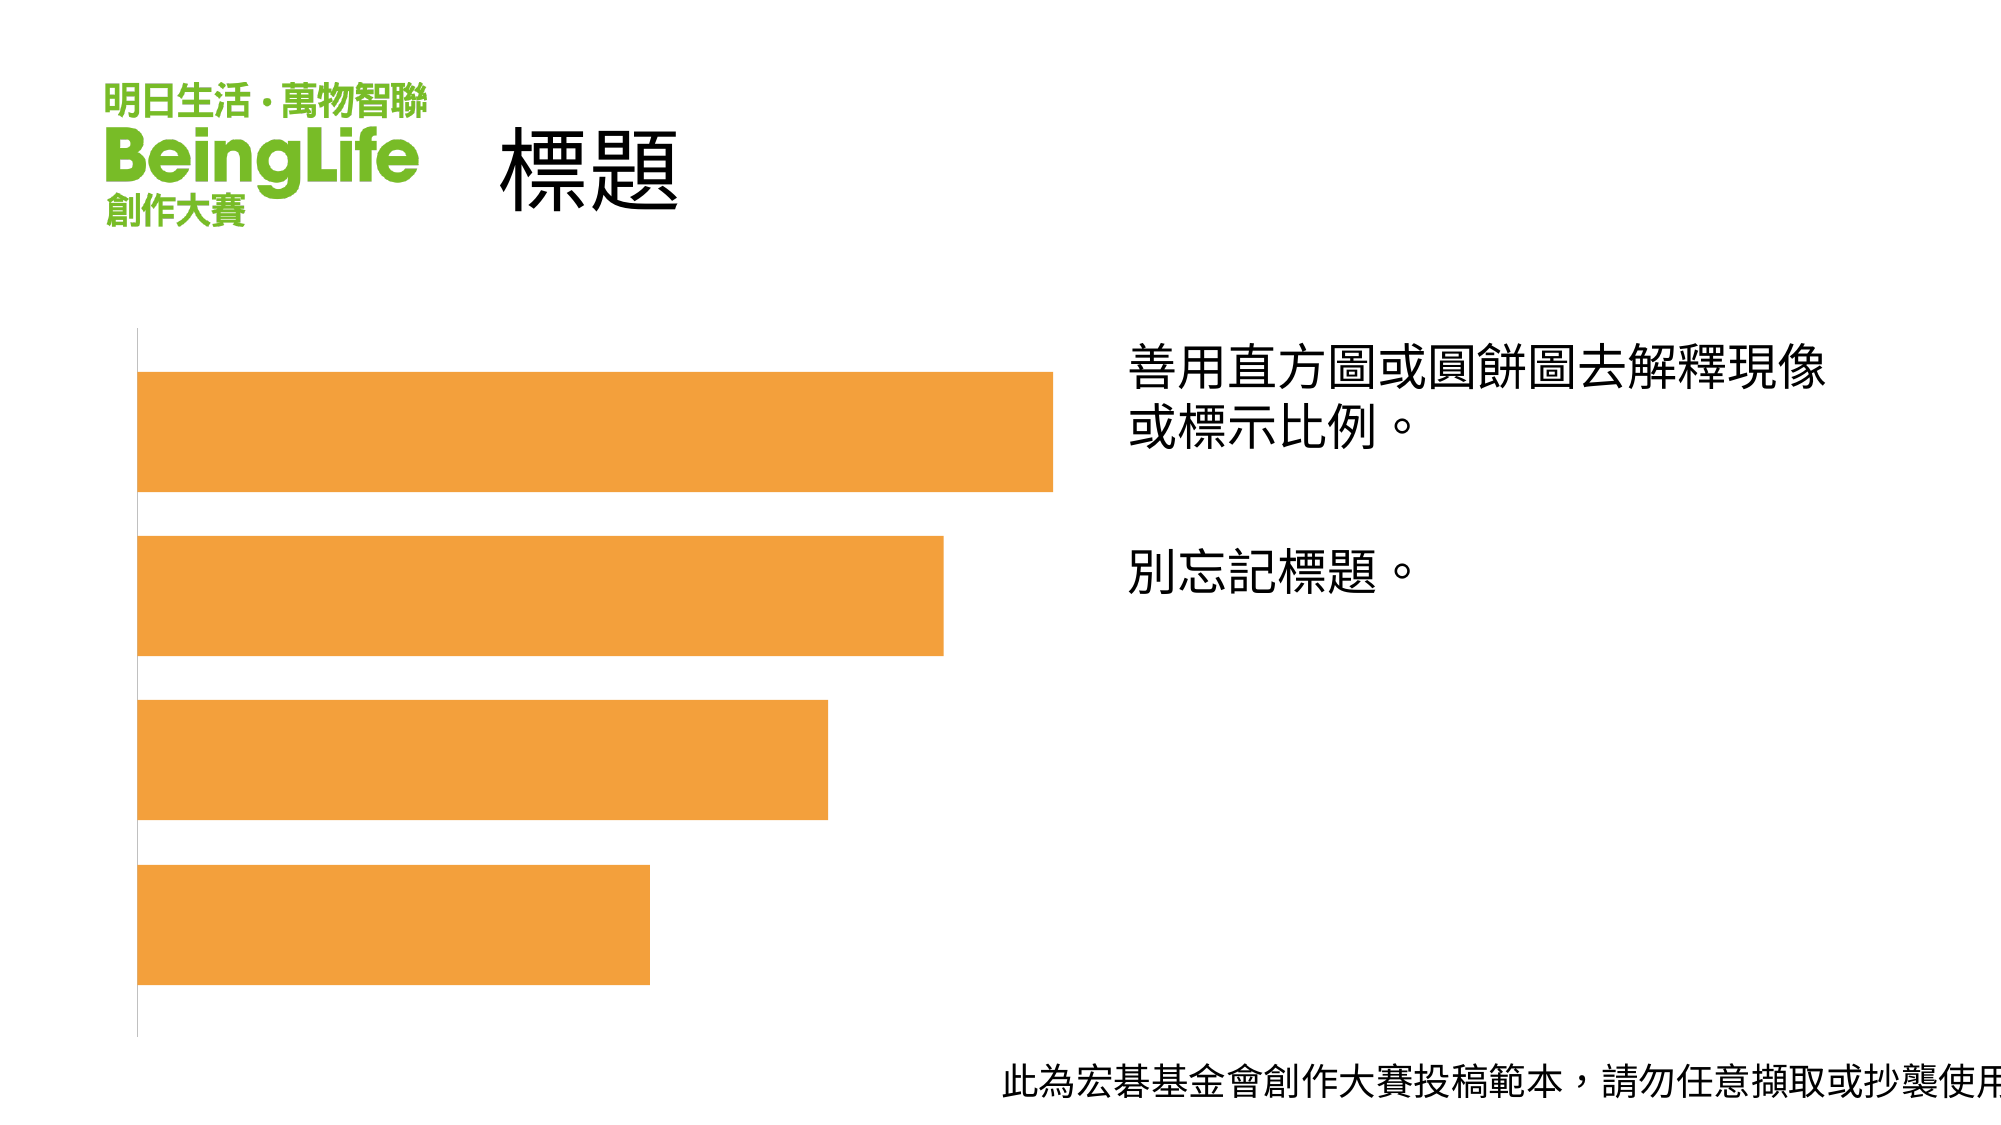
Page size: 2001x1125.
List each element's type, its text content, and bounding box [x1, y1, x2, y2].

text_box [138, 535, 945, 657]
text_box [138, 864, 651, 986]
text_box [138, 699, 829, 821]
text_box 善用直方圖或圓餅圖去解釋現像或標示比例。 別忘記標題。 [1112, 328, 1863, 985]
picture [105, 82, 427, 227]
text_box [138, 371, 1054, 493]
title 標題 [482, 66, 2000, 284]
